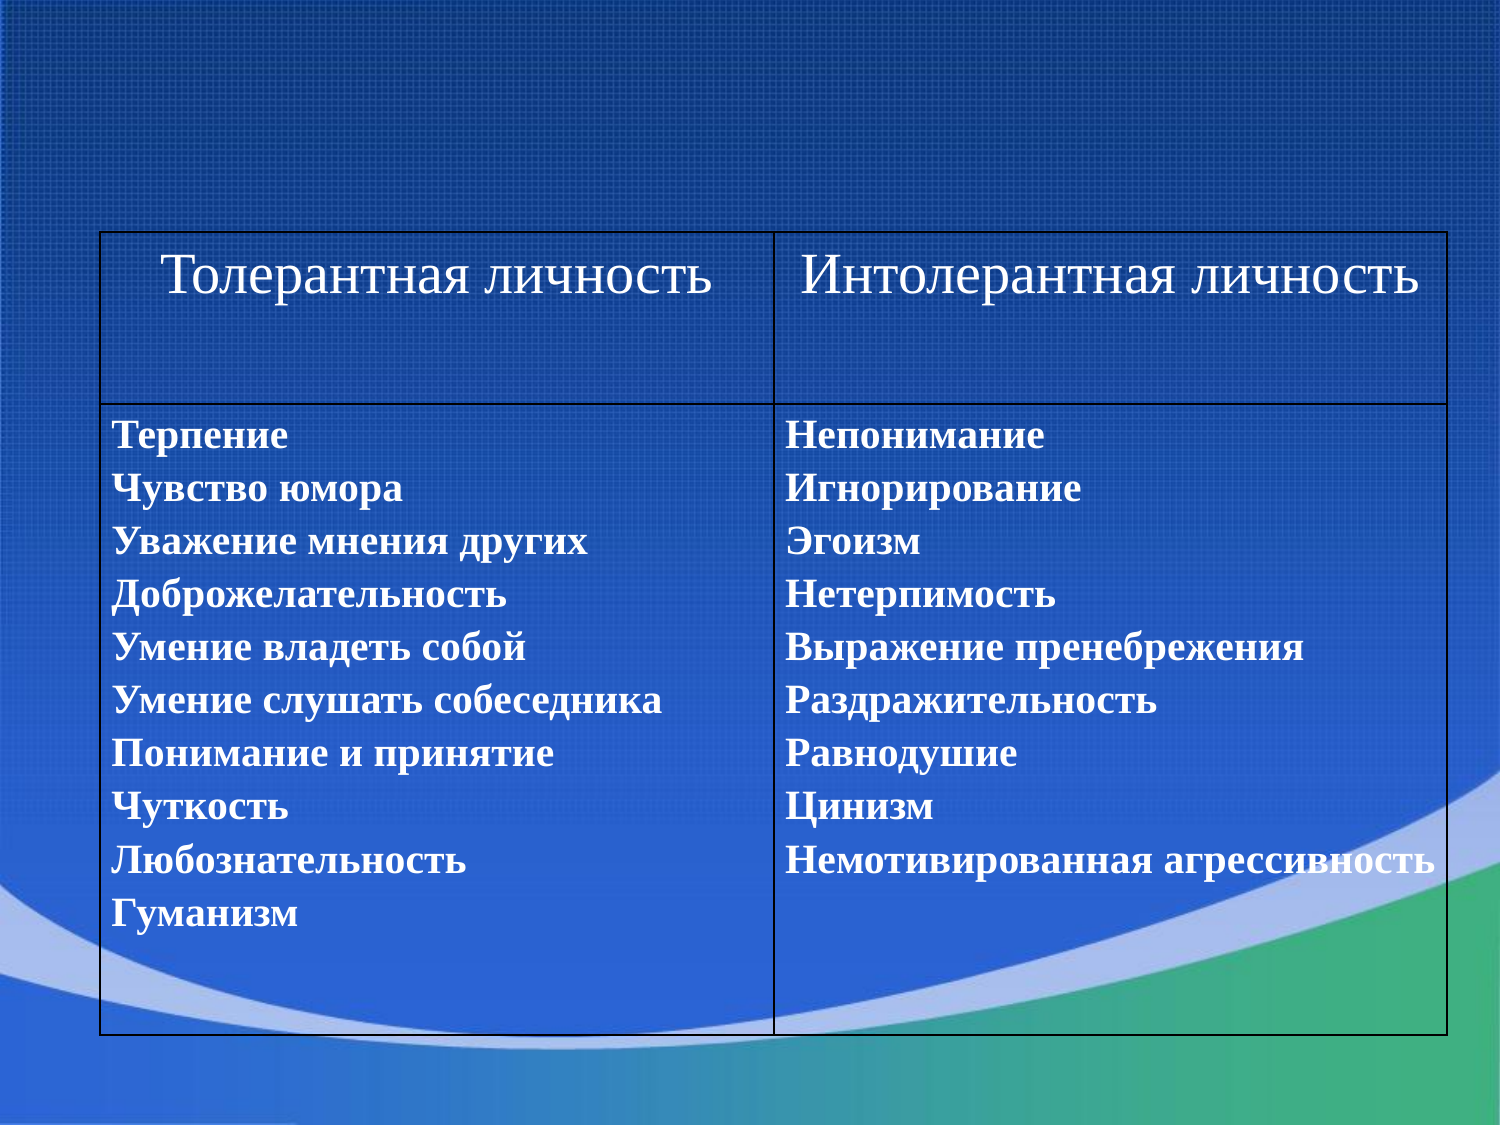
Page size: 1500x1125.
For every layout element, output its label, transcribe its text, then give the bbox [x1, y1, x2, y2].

table_header Толерантная личность [101, 233, 773, 403]
table_cell Терпение Чувство юмора Уважение мнения других Доброжелательность Умение владеть собой Умение слушать собеседника Понимание и принятие Чуткость Любознательность Гуманизм [101, 405, 773, 1034]
table_header Интолерантная личность [775, 233, 1446, 403]
picture [0, 0, 1500, 1125]
table_cell Непонимание Игнорирование Эгоизм Нетерпимость Выражение пренебрежения Раздражительность Равнодушие Цинизм Немотивированная агрессивность [775, 405, 1446, 1034]
